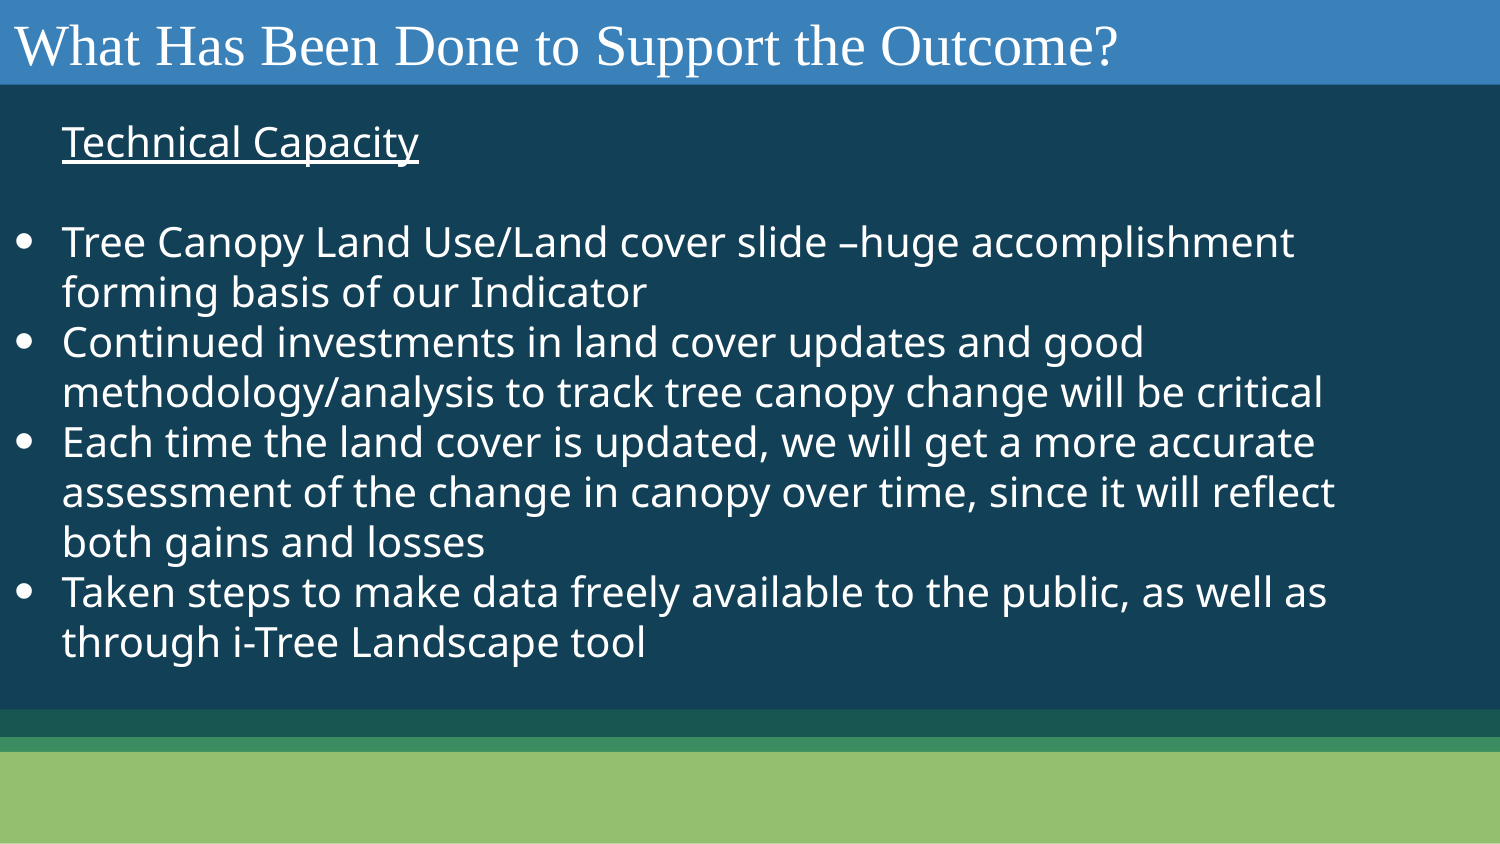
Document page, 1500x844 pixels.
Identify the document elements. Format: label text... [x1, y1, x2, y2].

text_box Technical Capacity Tree Canopy Land Use/Land cover slide –huge accomplishment forming basis of our Indicator Continued investments in land cover updates and good methodology/analysis to track tree canopy change will be critical Each time the land cover is updated, we will get a more accurate assessment of the change in canopy over time, since it will reflect both gains and losses Taken steps to make data freely available to the public, as well as through i-Tree Landscape tool [0, 85, 1389, 844]
text_box What Has Been Done to Support the Outcome? [0, 0, 1500, 85]
